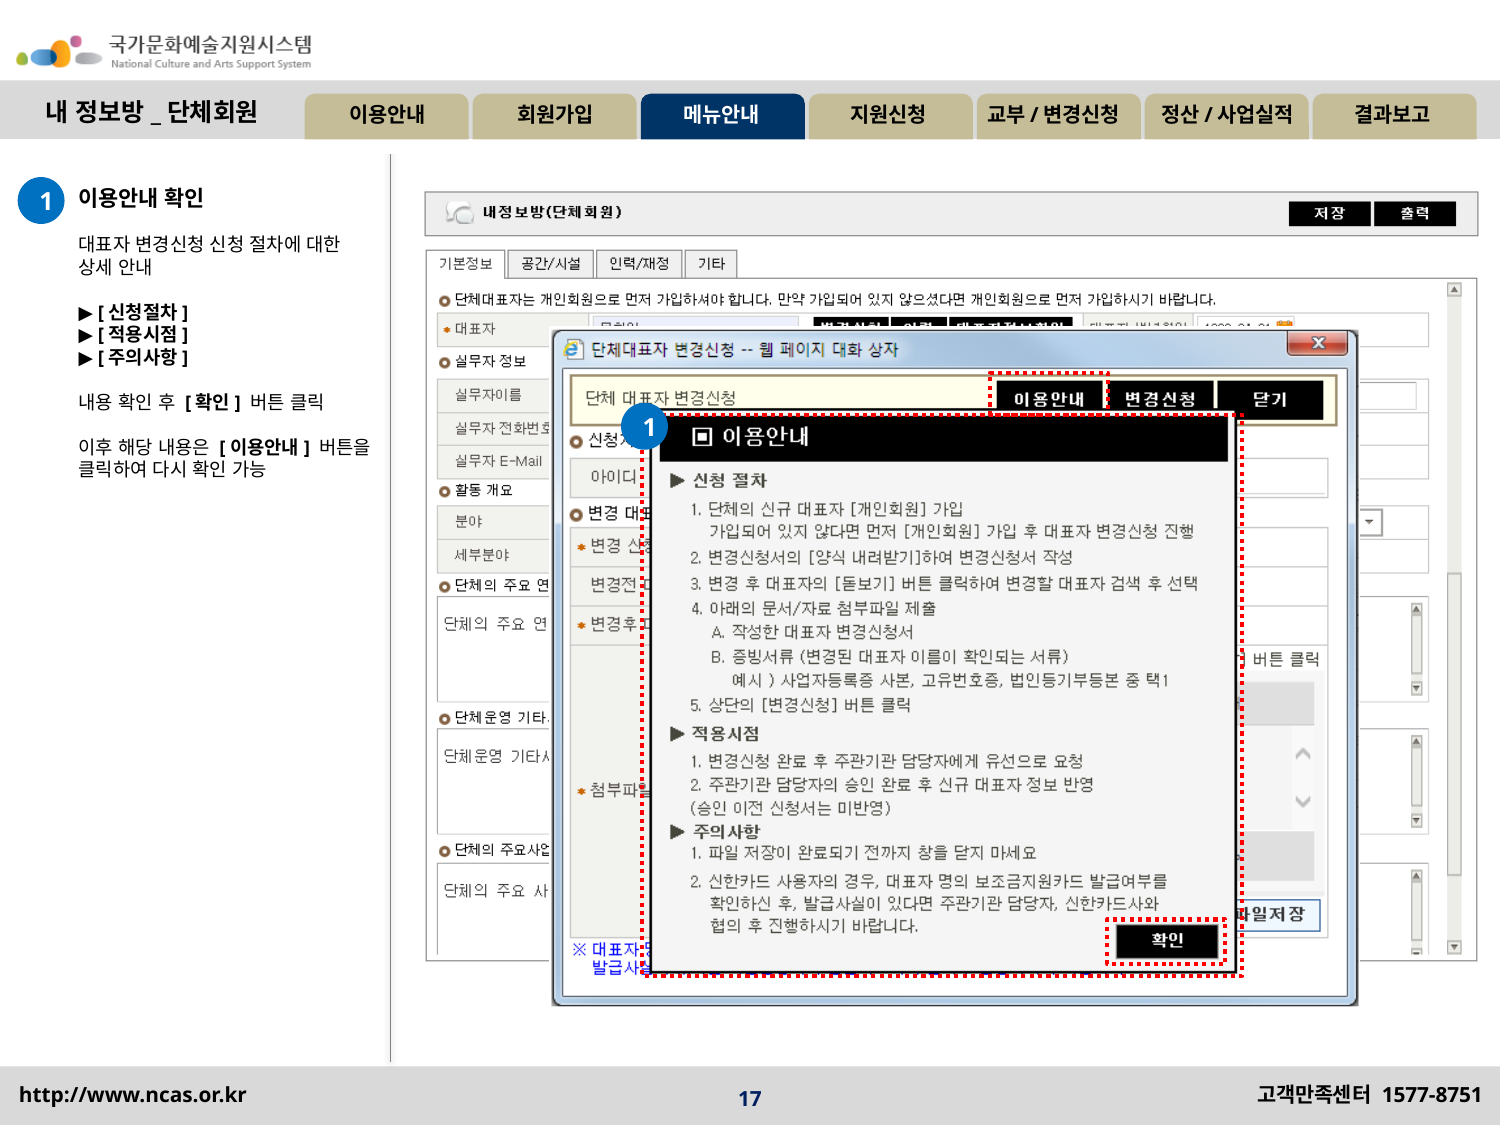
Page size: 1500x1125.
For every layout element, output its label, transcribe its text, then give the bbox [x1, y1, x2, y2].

text_box 이용안내 확인 대표자 변경신청 신청 절차에 대한 상세 안내 ▶ [신청절차] ▶ [적용시점] ▶ [주의사항] 내용 확인 후 [확인] 버튼 클릭 이후 해당 내용은 [이용안내] 버튼을 클릭하여 다시 확인 가능 [63, 177, 396, 488]
text_box 1 [15, 174, 63, 227]
picture [418, 186, 1483, 1010]
text_box 내 정보방_단체회원 [31, 89, 274, 135]
picture [6, 24, 324, 77]
